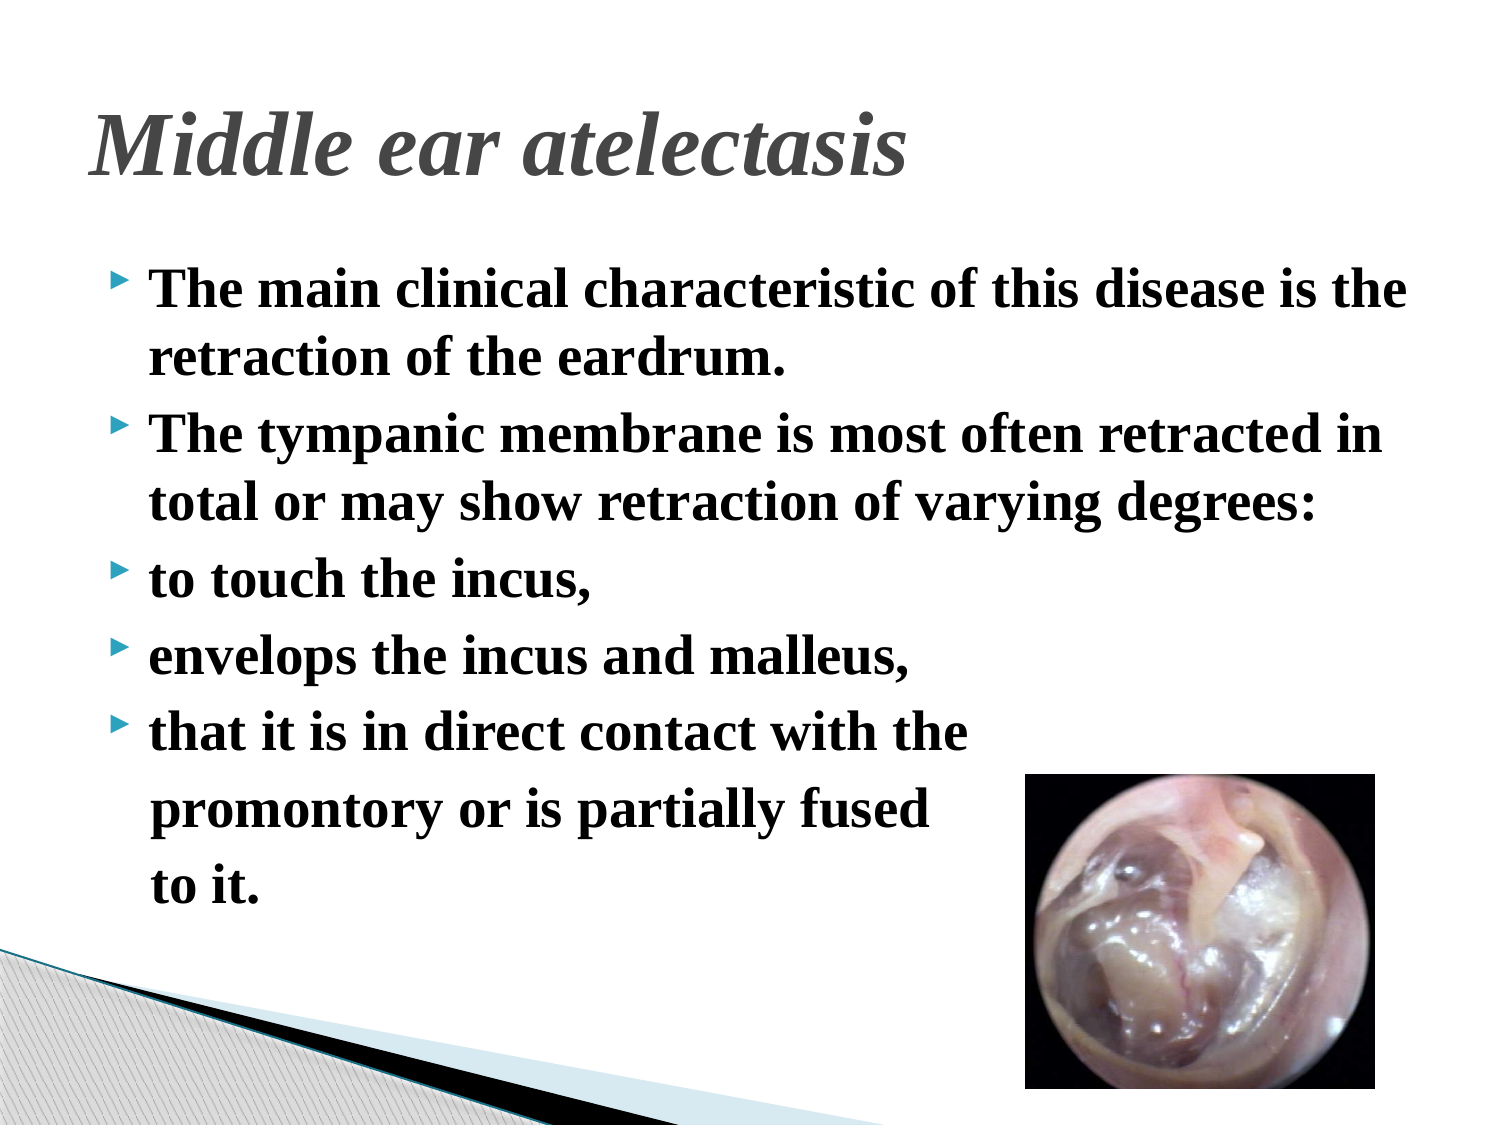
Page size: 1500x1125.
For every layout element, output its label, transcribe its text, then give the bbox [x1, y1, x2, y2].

picture [1024, 774, 1376, 1089]
title Middle ear atelectasis [75, 45, 1425, 233]
list The main clinical characteristic of this disease is the retraction of the eardrum. The tympanic membrane is most often retracted in total or may show retraction of varying degrees: to touch the incus, envelops the incus and malleus, that it is in direct contact with the promontory or is partially fused to it. [75, 243, 1425, 986]
